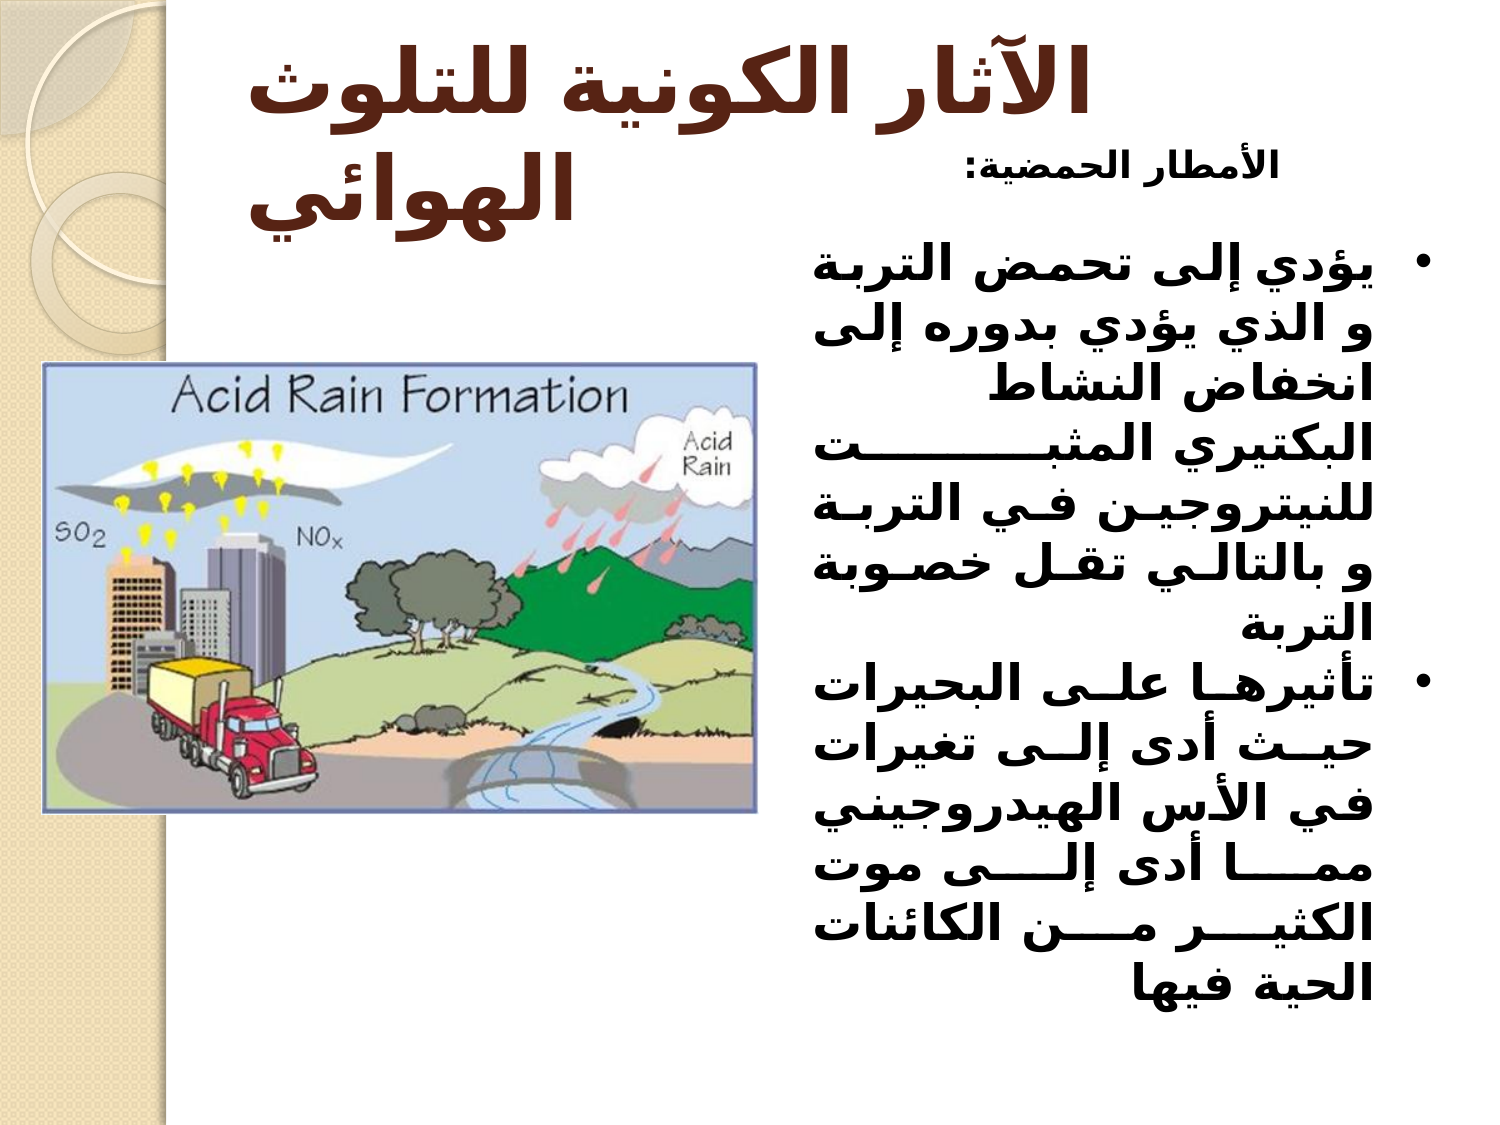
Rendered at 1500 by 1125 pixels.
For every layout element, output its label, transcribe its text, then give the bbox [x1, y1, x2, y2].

picture [41, 361, 759, 815]
text_box الأمطار الحمضية: يؤدي إلى تحمض التربة و الذي يؤدي بدوره إلى انخفاض النشاط البكتيري المثبت للنيتروجين في التربة و بالتالي تقل خصوبة التربة تأثيرها على البحيرات حيث أدى إلى تغيرات في الأس الهيدروجيني مما أدى إلى موت الكثير من الكائنات الحية فيها [797, 133, 1447, 1018]
title الآثار الكونية للتلوث الهوائي [230, 42, 1262, 220]
